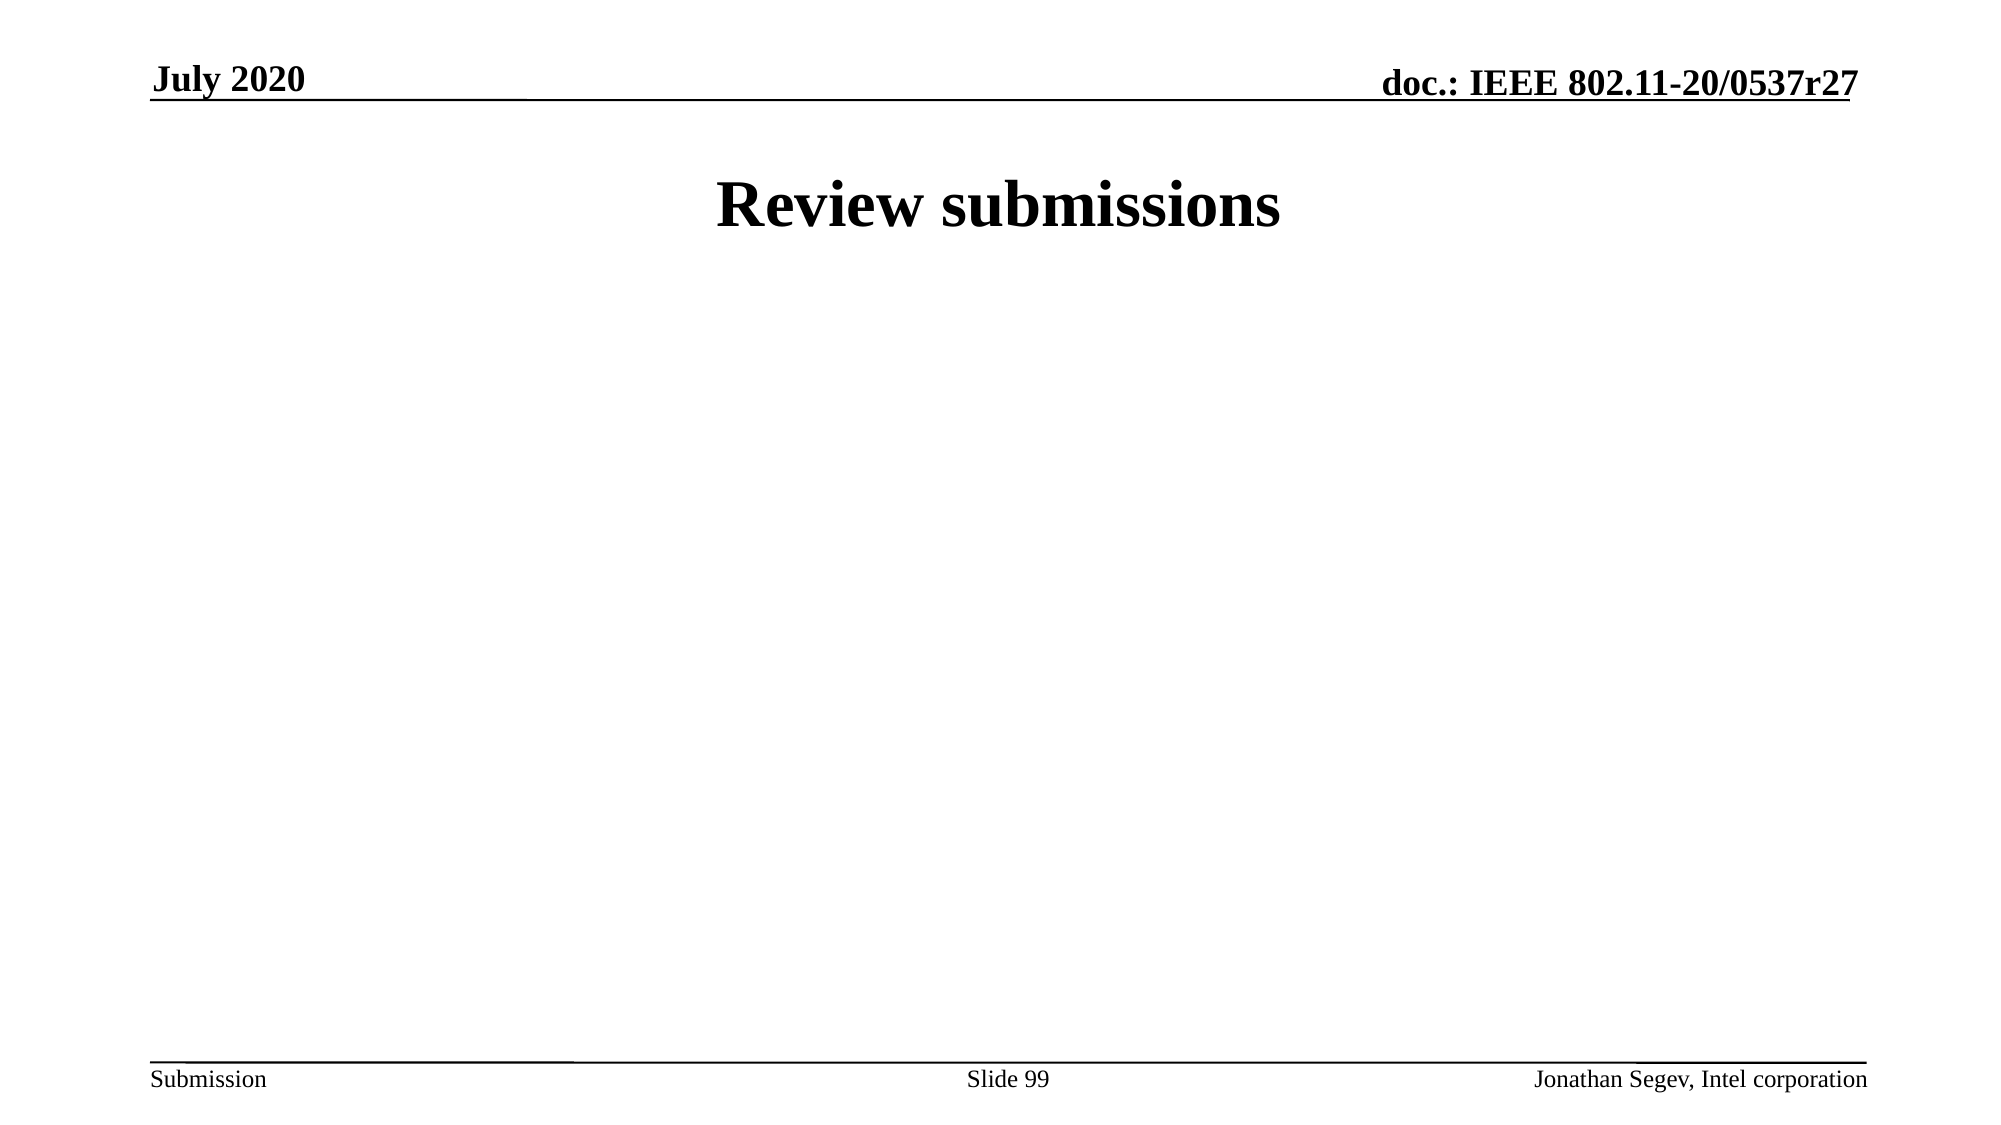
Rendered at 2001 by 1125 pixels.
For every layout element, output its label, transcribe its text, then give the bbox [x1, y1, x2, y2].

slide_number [152, 54, 563, 100]
title Review submissions [149, 112, 1850, 288]
footer Jonathan Segev, Intel corporation [1171, 1061, 1869, 1093]
slide_number Slide 99 [950, 1061, 1067, 1123]
